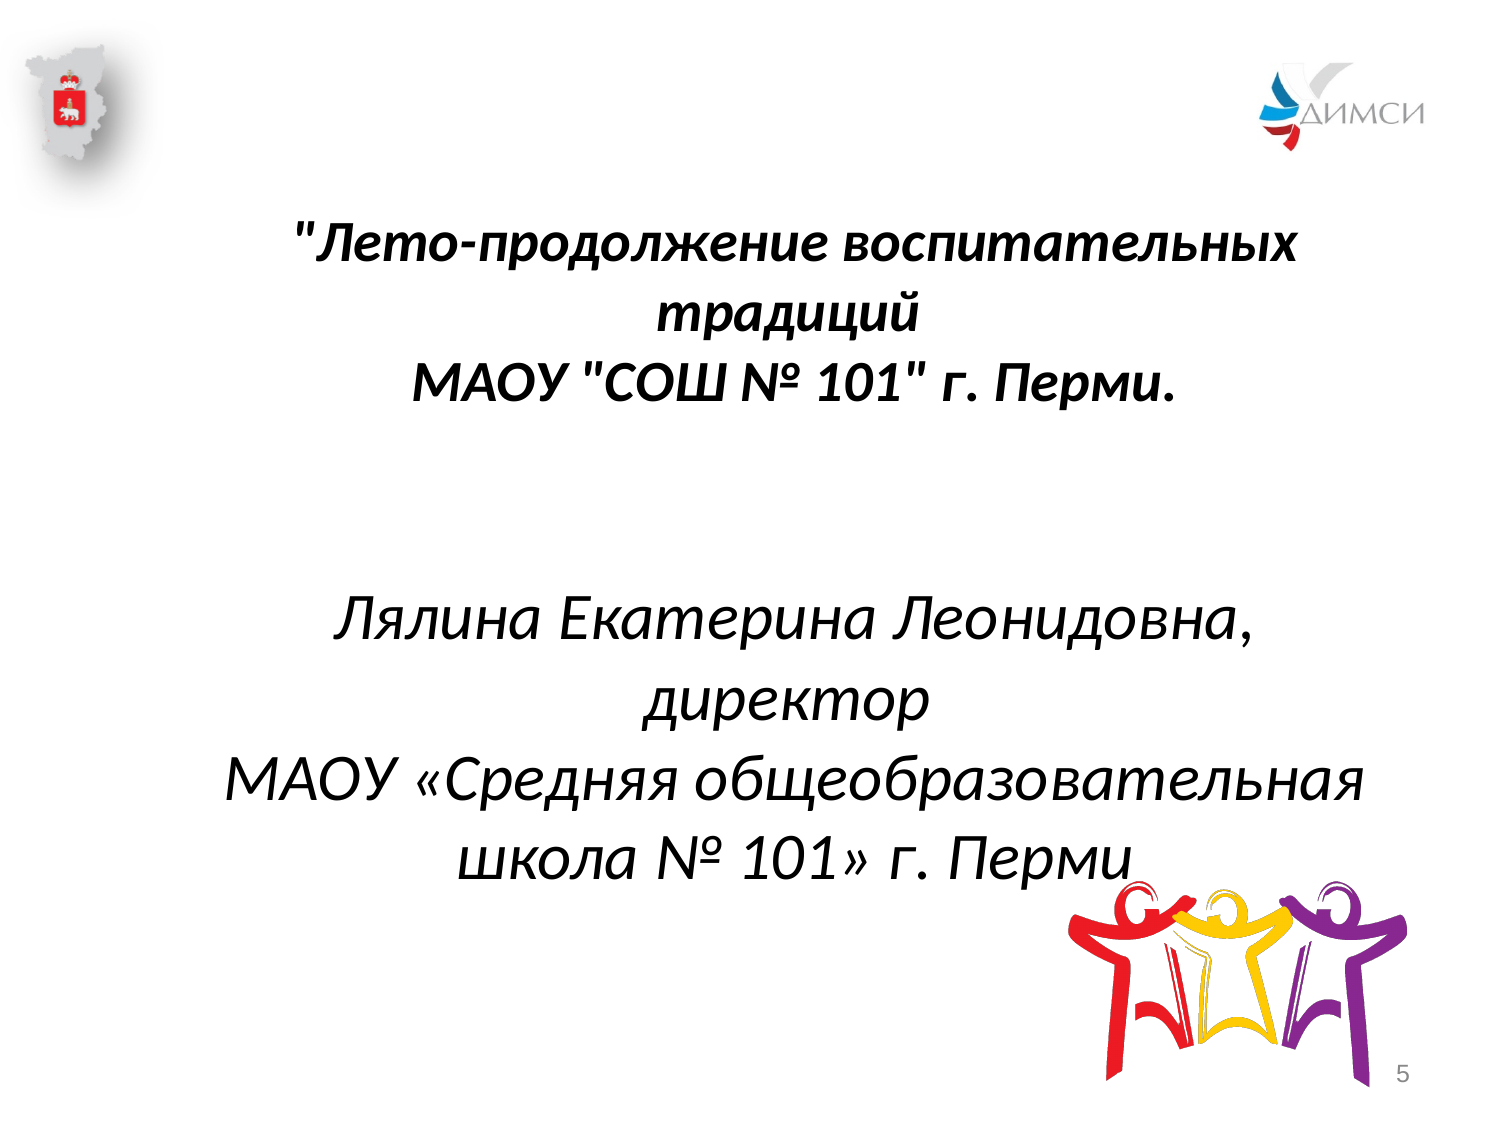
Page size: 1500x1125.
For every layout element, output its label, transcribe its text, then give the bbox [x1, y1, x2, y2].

title "Лето-продолжение воспитательных традиций МАОУ "СОШ № 101" г. Перми. Лялина Екатерина Леонидовна, директор МАОУ «Средняя общеобразовательная школа № 101» г. Перми [147, 54, 1414, 243]
picture [20, 31, 117, 164]
picture [1068, 881, 1408, 1089]
slide_number 5 [1074, 1042, 1425, 1103]
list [1245, 30, 1436, 197]
